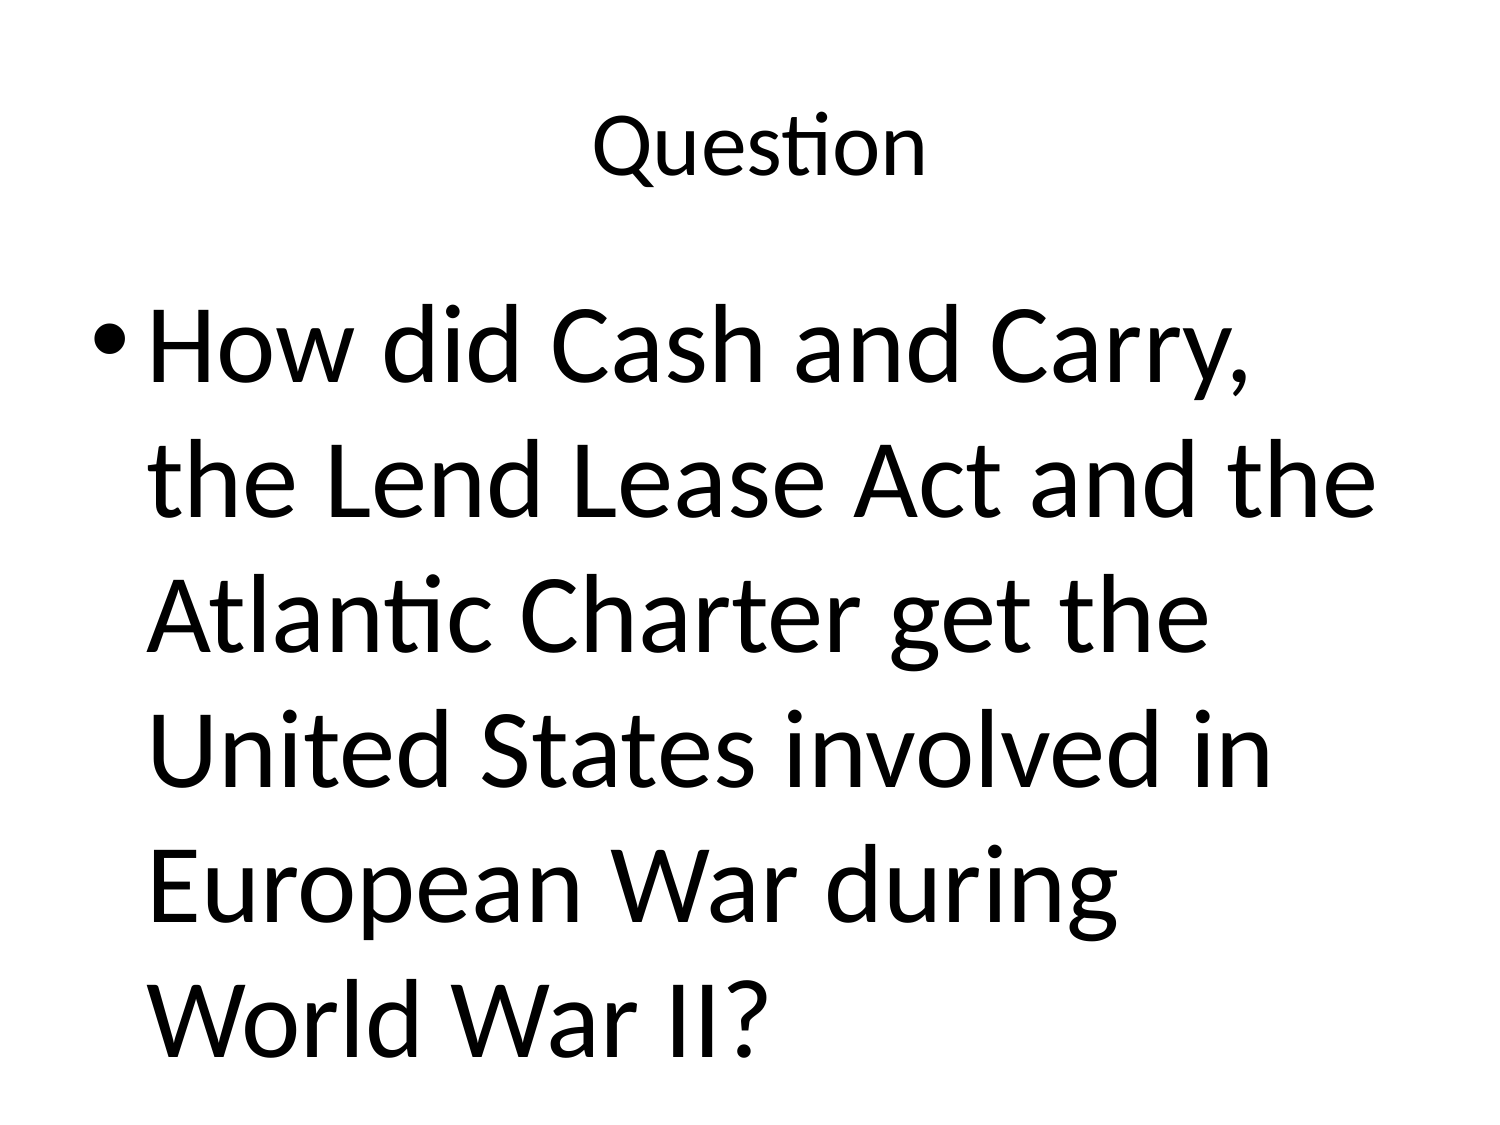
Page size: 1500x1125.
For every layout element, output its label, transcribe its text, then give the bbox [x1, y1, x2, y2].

title Question [75, 45, 1425, 233]
list How did Cash and Carry, the Lend Lease Act and the Atlantic Charter get the United States involved in European War during World War II? [75, 262, 1425, 1005]
